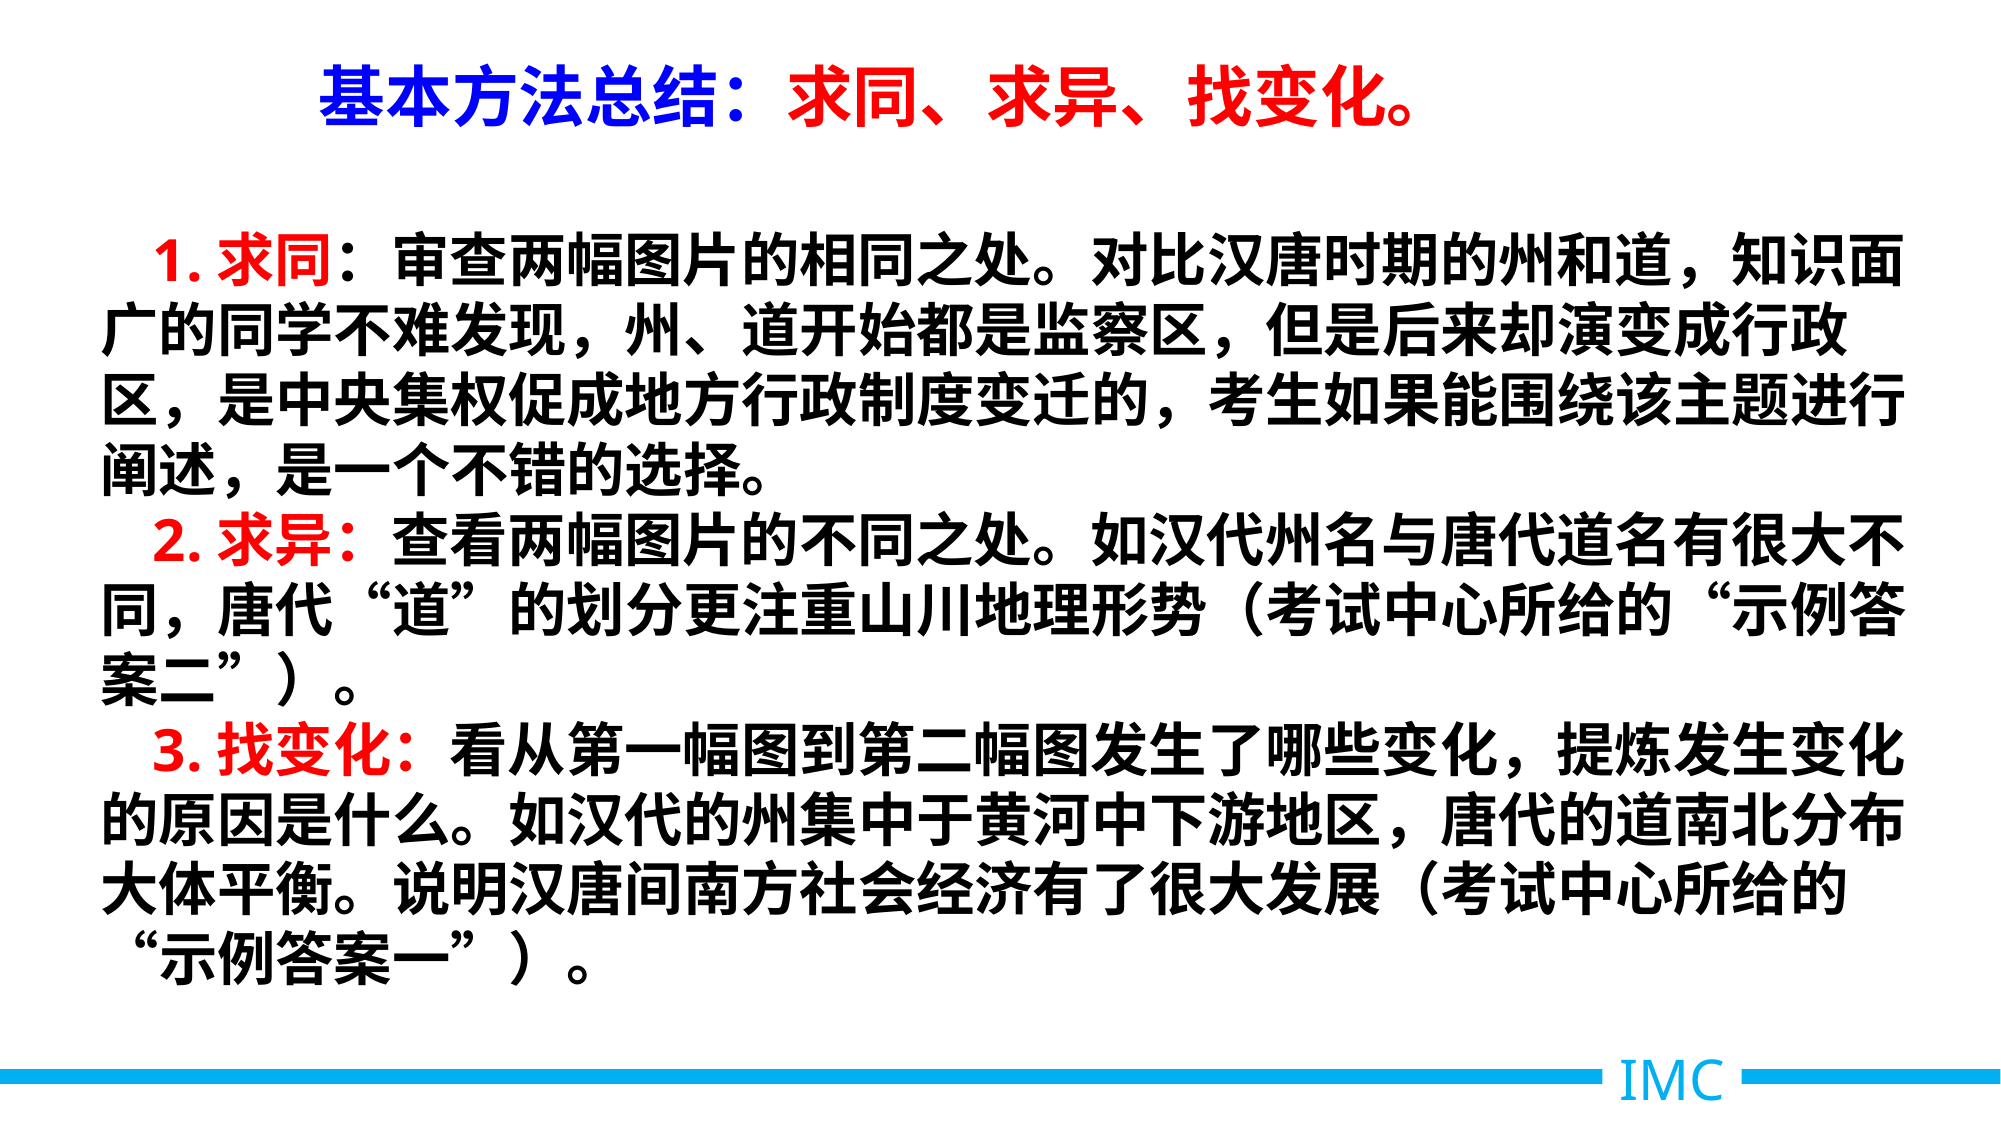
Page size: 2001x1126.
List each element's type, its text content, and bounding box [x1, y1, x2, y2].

text_box 1.求同：审查两幅图片的相同之处。对比汉唐时期的州和道，知识面广的同学不难发现，州、道开始都是监察区，但是后来却演变成行政区，是中央集权促成地方行政制度变迁的，考生如果能围绕该主题进行阐述，是一个不错的选择。 2.求异：查看两幅图片的不同之处。如汉代州名与唐代道名有很大不同，唐代“道”的划分更注重山川地理形势（考试中心所给的“示例答案二”）。 3.找变化：看从第一幅图到第二幅图发生了哪些变化，提炼发生变化的原因是什么。如汉代的州集中于黄河中下游地区，唐代的道南北分布大体平衡。说明汉唐间南方社会经济有了很大发展（考试中心所给的“示例答案一”）。 [86, 215, 1962, 1000]
text_box 基本方法总结：求同、求异、找变化。 [97, 47, 1909, 143]
